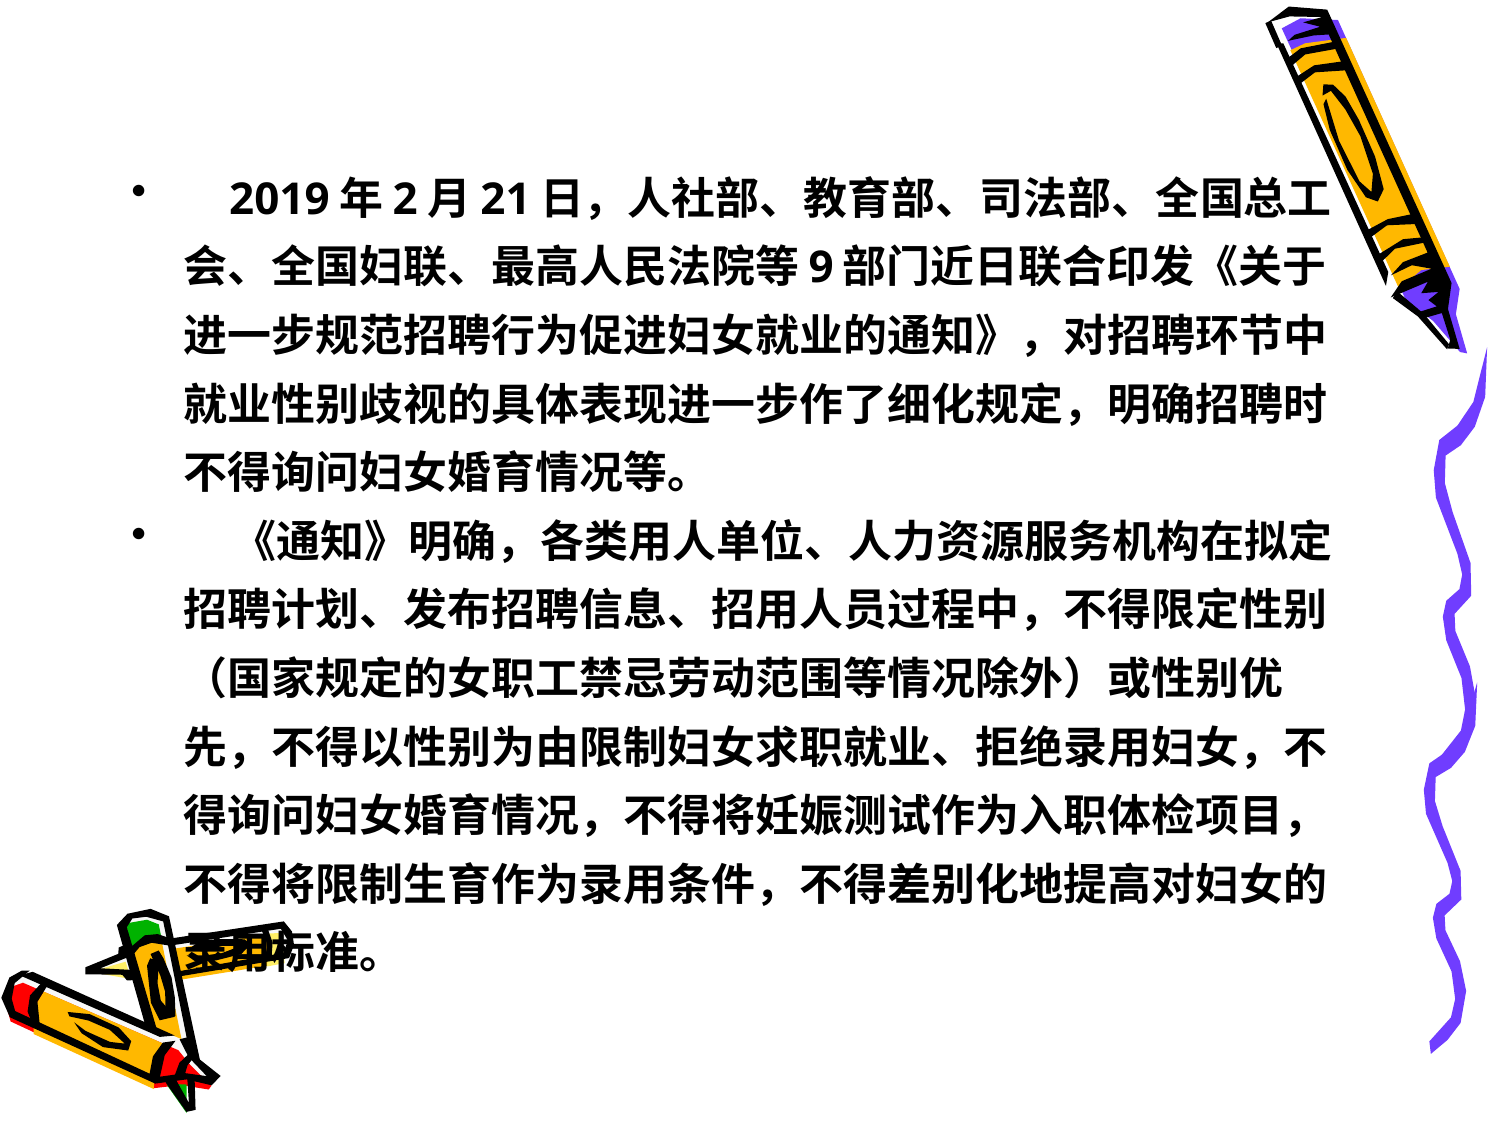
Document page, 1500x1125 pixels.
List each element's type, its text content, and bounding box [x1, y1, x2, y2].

list 2019年2月21日，人社部、教育部、司法部、全国总工会、全国妇联、最高人民法院等9部门近日联合印发《关于进一步规范招聘行为促进妇女就业的通知》，对招聘环节中就业性别歧视的具体表现进一步作了细化规定，明确招聘时不得询问妇女婚育情况等。 《通知》明确，各类用人单位、人力资源服务机构在拟定招聘计划、发布招聘信息、招用人员过程中，不得限定性别（国家规定的女职工禁忌劳动范围等情况除外）或性别优先，不得以性别为由限制妇女求职就业、拒绝录用妇女，不得询问妇女婚育情况，不得将妊娠测试作为入职体检项目，不得将限制生育作为录用条件，不得差别化地提高对妇女的录用标准。 [116, 146, 1376, 986]
